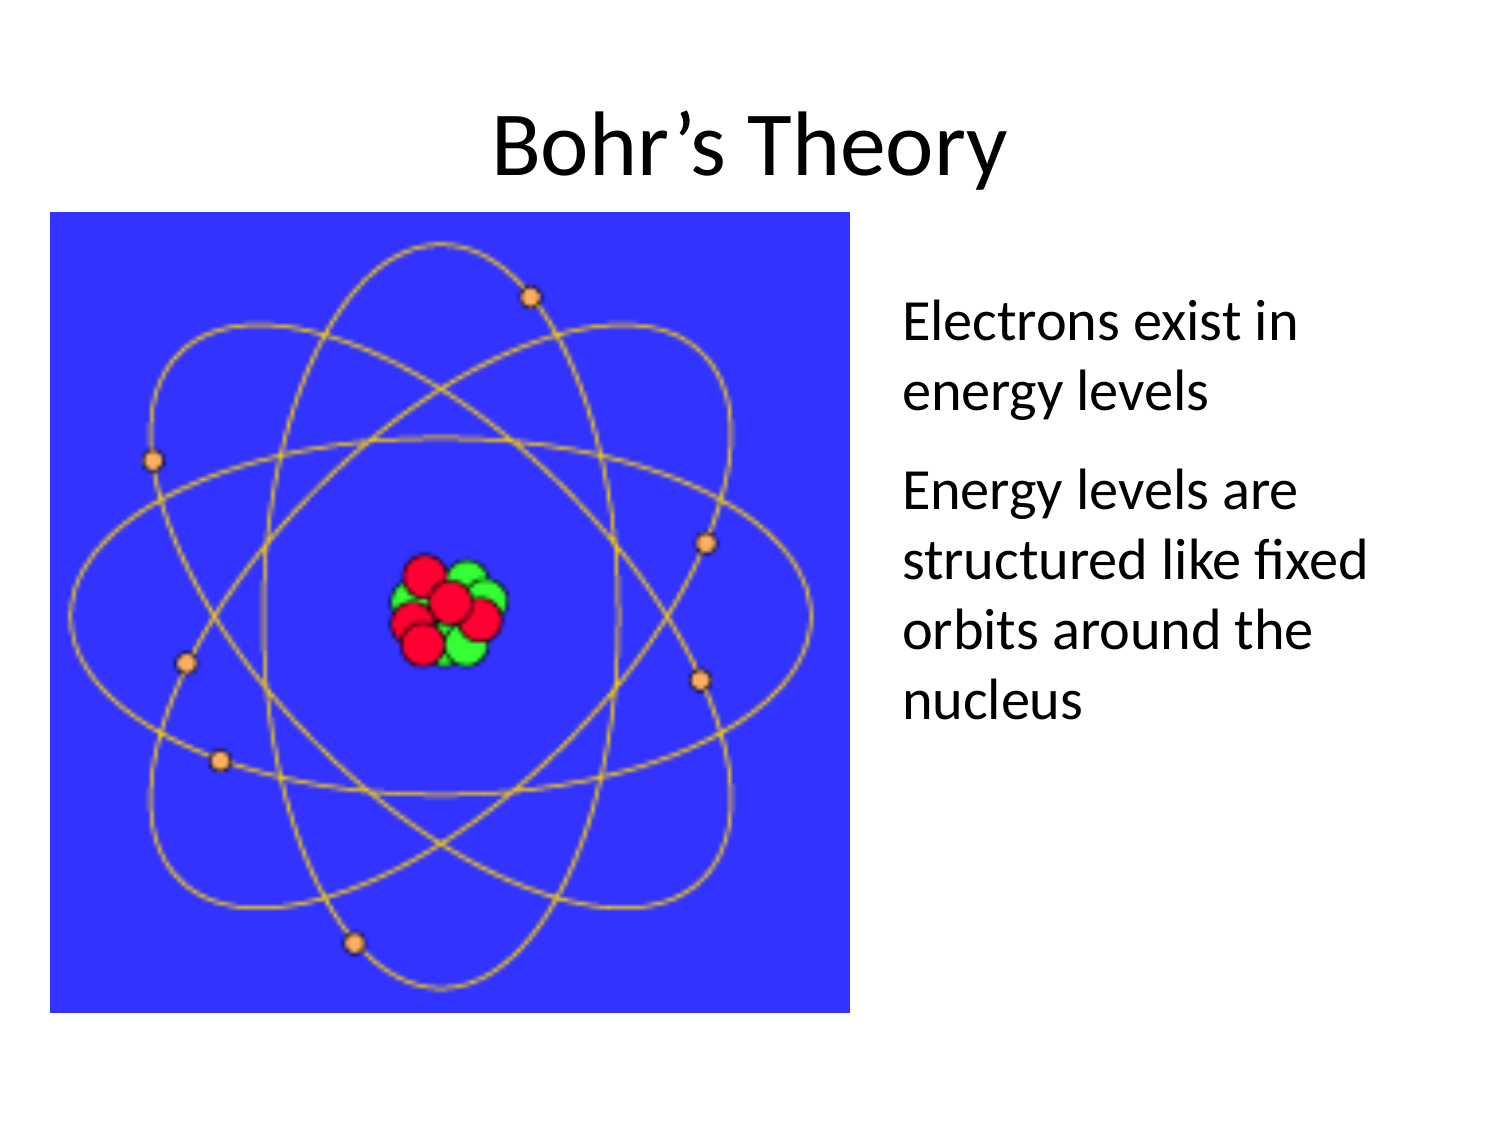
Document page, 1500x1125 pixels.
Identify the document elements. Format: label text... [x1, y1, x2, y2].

text_box Electrons exist in energy levels Energy levels are structured like fixed orbits around the nucleus [887, 274, 1413, 739]
picture [49, 212, 851, 1013]
title Bohr’s Theory [75, 45, 1425, 233]
